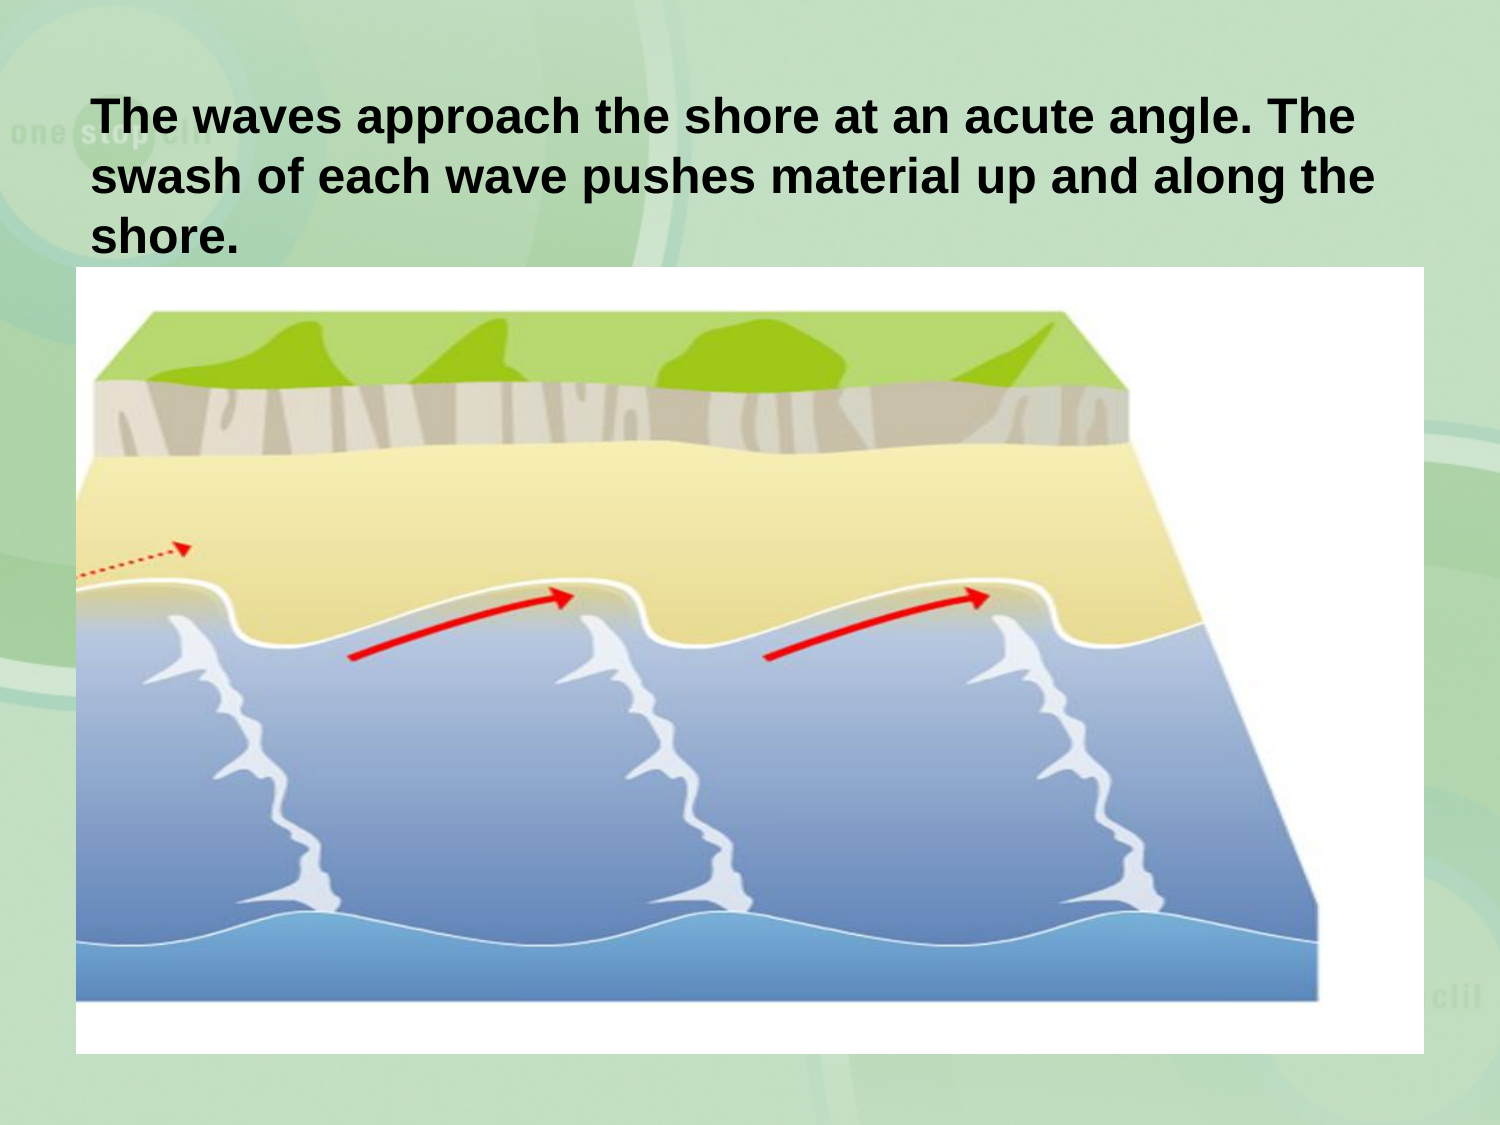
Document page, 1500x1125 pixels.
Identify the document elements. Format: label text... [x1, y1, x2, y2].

title The waves approach the shore at an acute angle. The swash of each wave pushes material up and along the shore. [75, 79, 1425, 268]
picture [0, 0, 1500, 1125]
